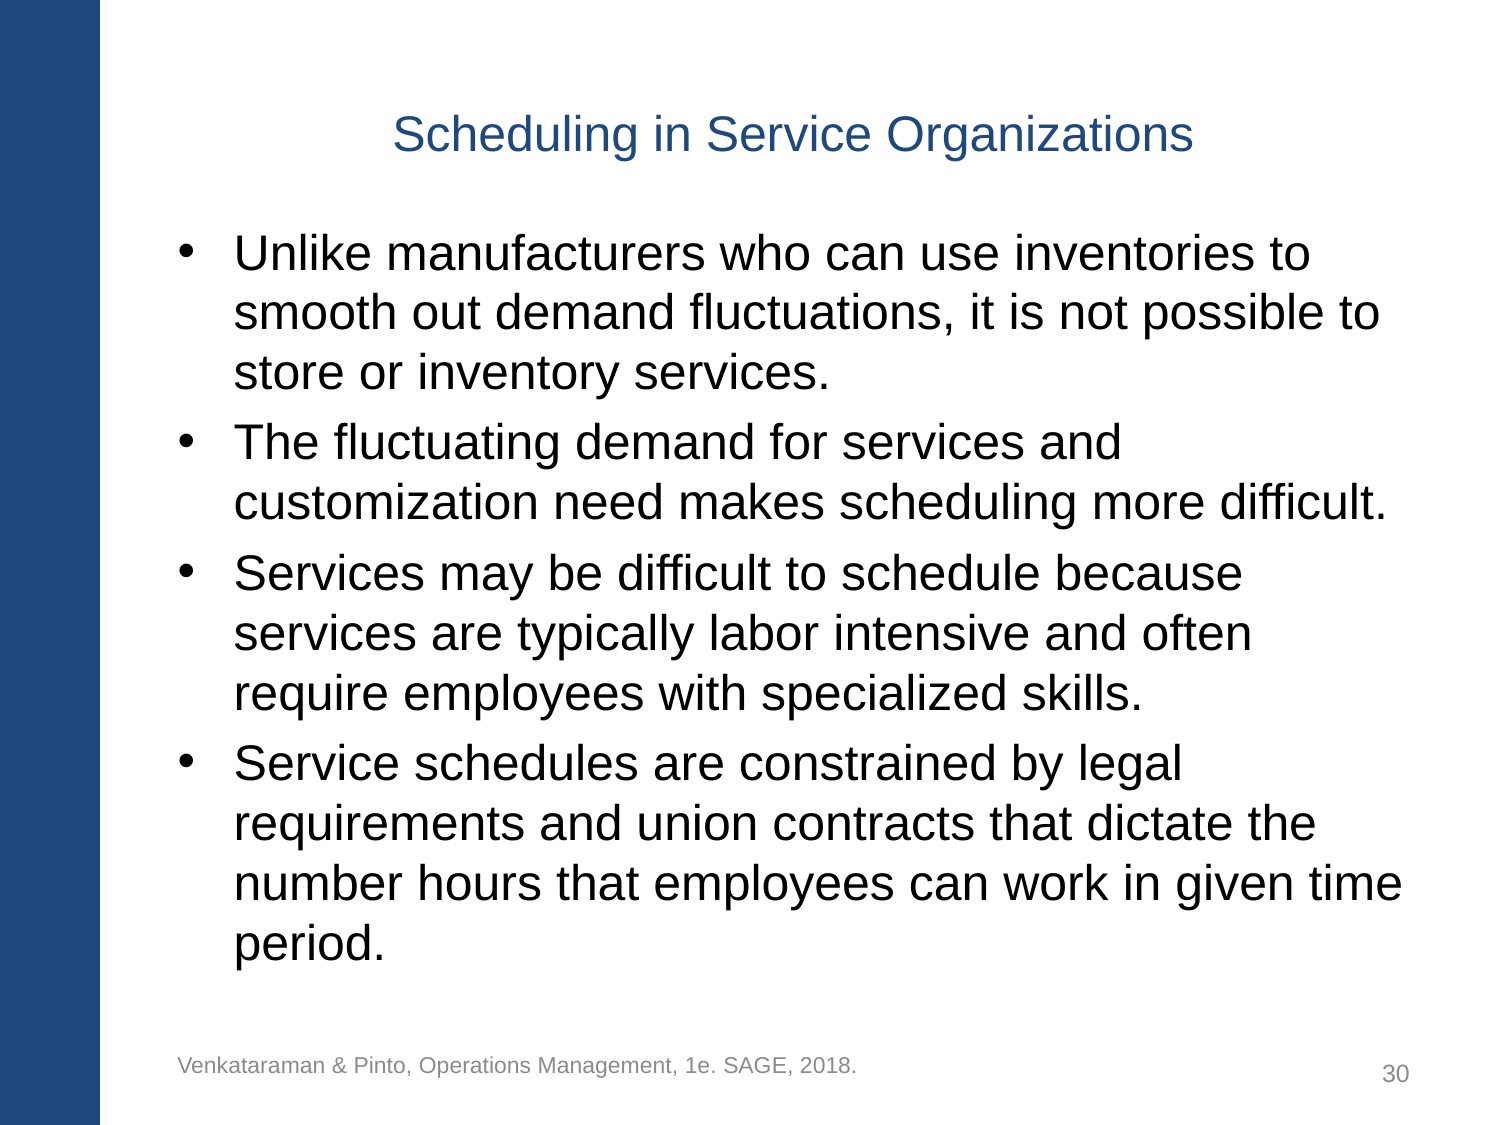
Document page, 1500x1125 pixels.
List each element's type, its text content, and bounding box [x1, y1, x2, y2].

footer Venkataraman & Pinto, Operations Management, 1e. SAGE, 2018. [162, 1042, 1313, 1103]
title Scheduling in Service Organizations [162, 37, 1425, 212]
list Unlike manufacturers who can use inventories to smooth out demand fluctuations, it is not possible to store or inventory services. The fluctuating demand for services and customization need makes scheduling more difficult. Services may be difficult to schedule because services are typically labor intensive and often require employees with specialized skills. Service schedules are constrained by legal requirements and union contracts that dictate the number hours that employees can work in given time period. [162, 212, 1425, 1025]
slide_number 30 [1350, 1042, 1425, 1103]
